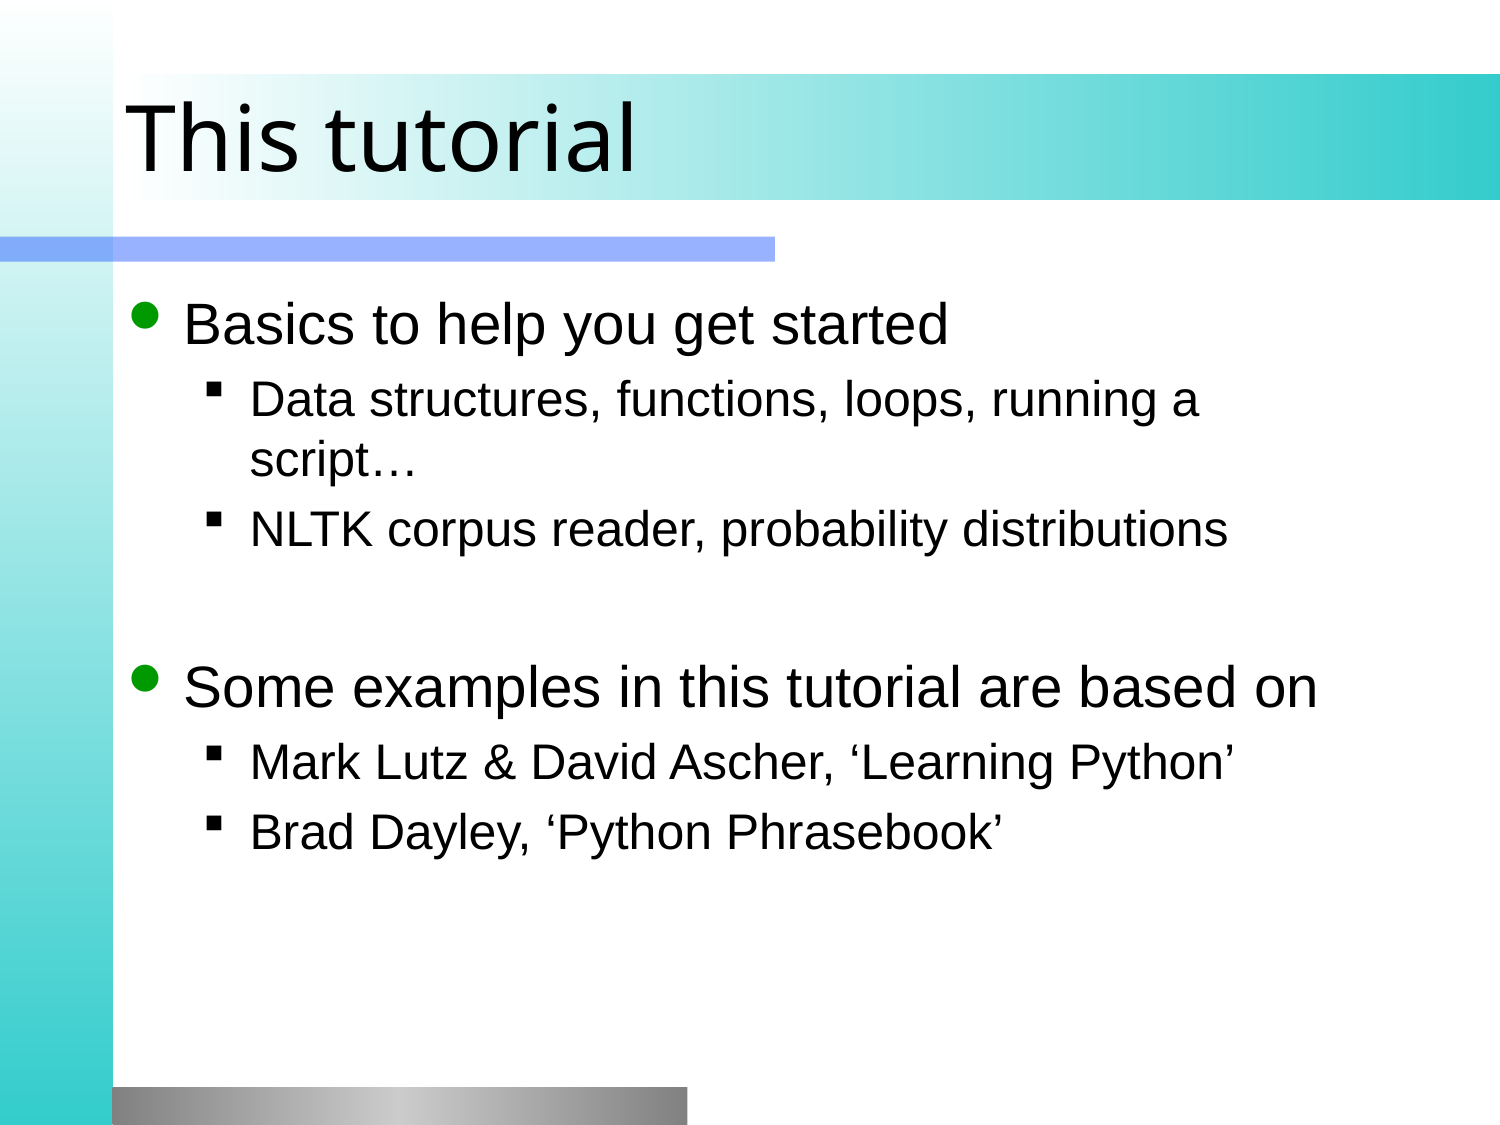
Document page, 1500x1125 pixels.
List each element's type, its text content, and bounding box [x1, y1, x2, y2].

list Basics to help you get started Data structures, functions, loops, running a script… NLTK corpus reader, probability distributions Some examples in this tutorial are based on Mark Lutz & David Ascher, ‘Learning Python’ Brad Dayley, ‘Python Phrasebook’ [112, 278, 1388, 1073]
title This tutorial [110, 40, 1386, 229]
